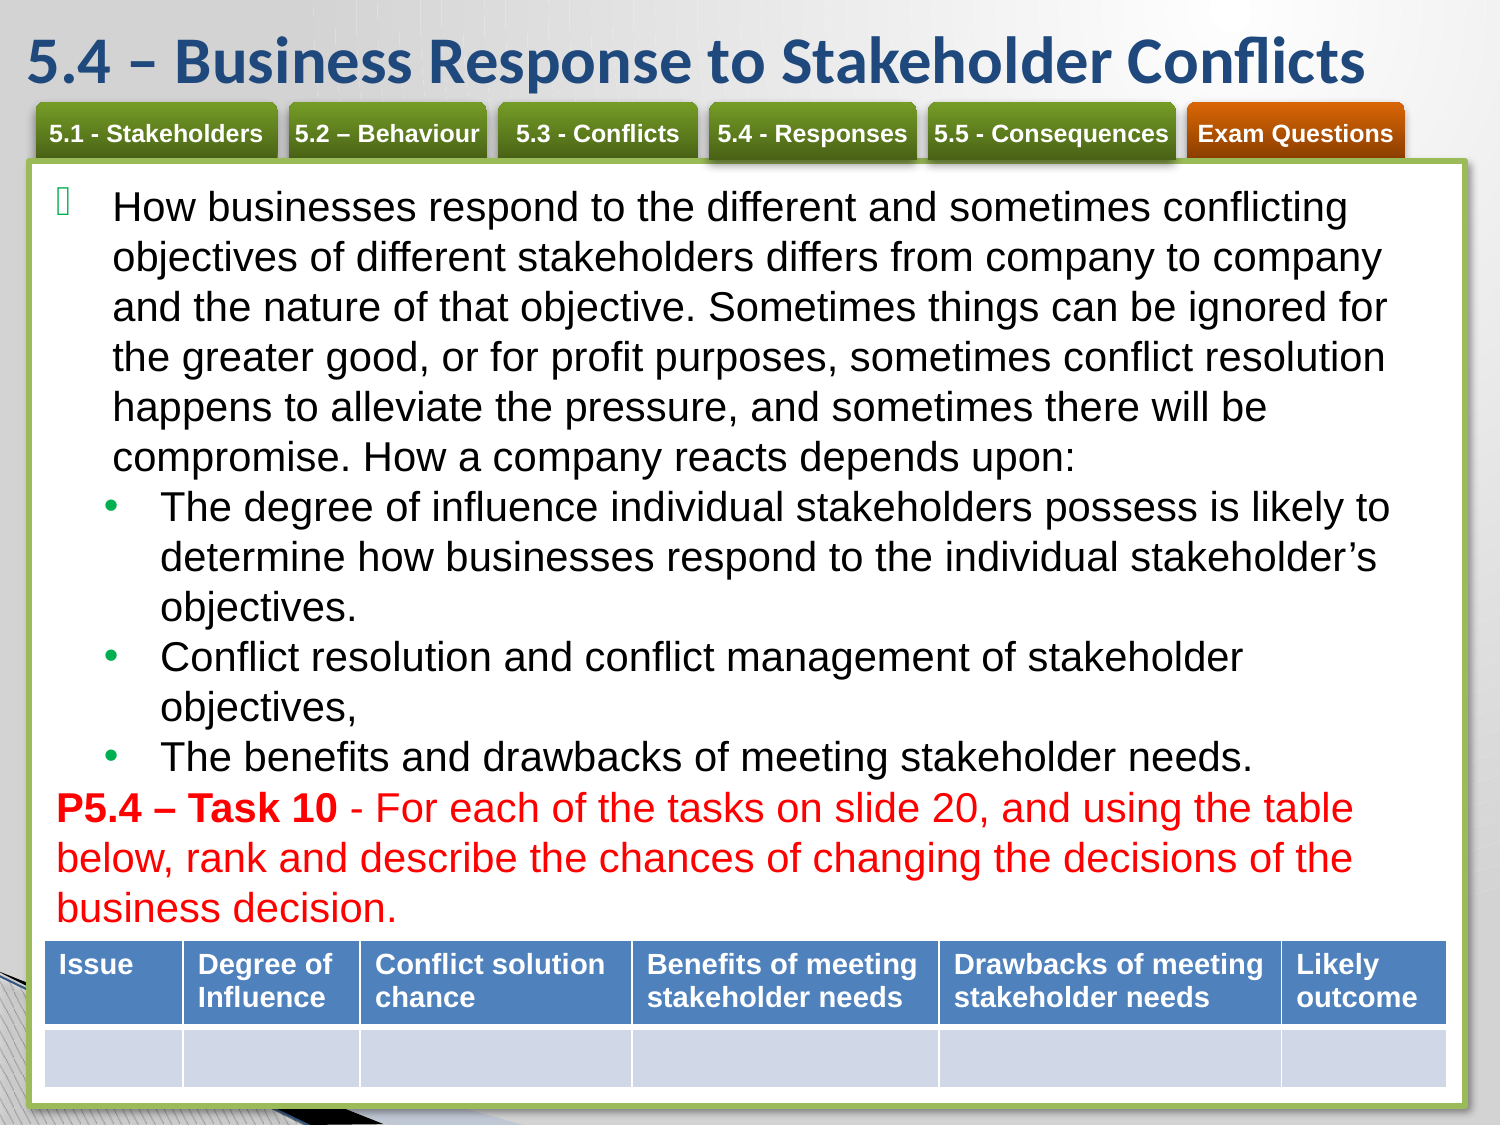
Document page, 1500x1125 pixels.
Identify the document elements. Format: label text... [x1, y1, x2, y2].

table_header Likely outcome [1282, 941, 1446, 1024]
table_header Conflict solution chance [361, 941, 631, 1024]
table_cell [1282, 1030, 1446, 1087]
table_header Benefits of meeting stakeholder needs [633, 941, 938, 1024]
table_cell [184, 1030, 359, 1087]
table_header Drawbacks of meeting stakeholder needs [940, 941, 1281, 1024]
text_box How businesses respond to the different and sometimes conflicting objectives of different stakeholders differs from company to company and the nature of that objective. Sometimes things can be ignored for the greater good, or for profit purposes, sometimes conflict resolution happens to alleviate the pressure, and sometimes there will be compromise. How a company reacts depends upon: The degree of influence individual stakeholders possess is likely to determine how businesses respond to the individual stakeholder’s objectives. Conflict resolution and conflict management of stakeholder objectives, The benefits and drawbacks of meeting stakeholder needs. P5.4 – Task 10 - For each of the tasks on slide 20, and using the table below, rank and describe the chances of changing the decisions of the business decision. [41, 172, 1447, 938]
picture [281, 1114, 303, 1125]
table_cell [361, 1030, 631, 1087]
table_header Degree of Influence [184, 941, 359, 1024]
title 5.4 – Business Response to Stakeholder Conflicts [11, 11, 1465, 102]
table_header Issue [45, 941, 182, 1024]
table_cell [45, 1030, 182, 1087]
table_cell [940, 1030, 1281, 1087]
table_cell [633, 1030, 938, 1087]
